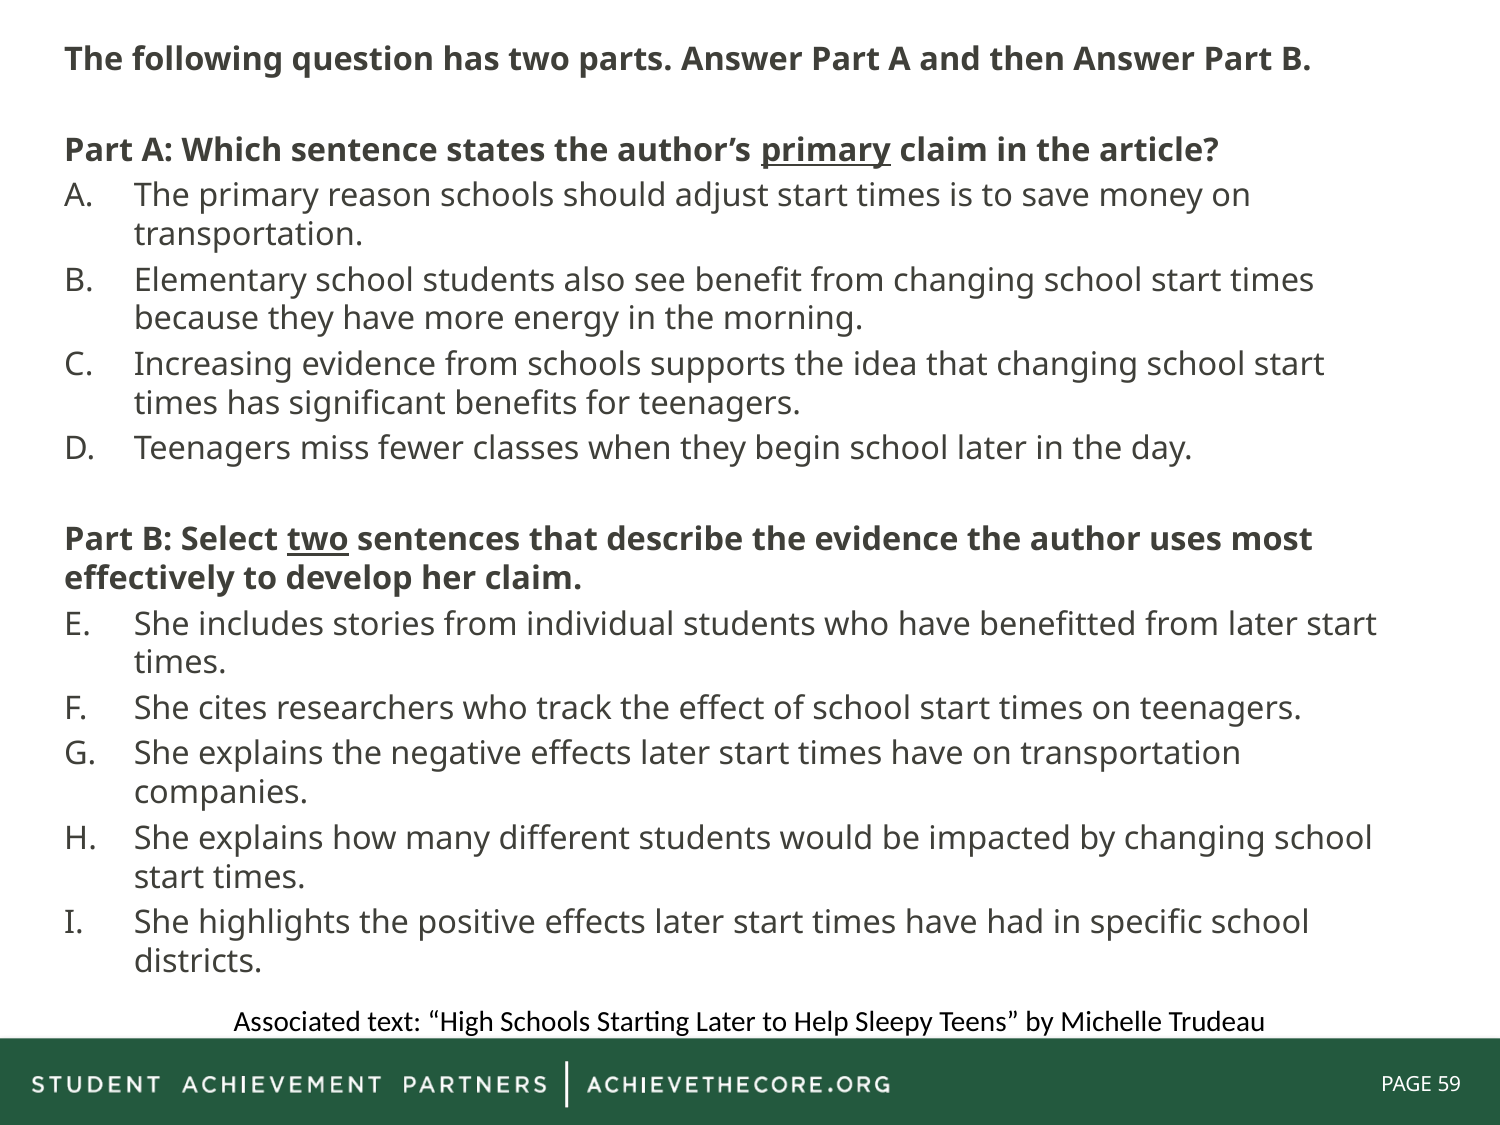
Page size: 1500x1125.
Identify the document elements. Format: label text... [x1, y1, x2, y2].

text_box Associated text: “High Schools Starting Later to Help Sleepy Teens” by Michelle Trudeau [0, 995, 1500, 1045]
list The following question has two parts. Answer Part A and then Answer Part B. Part A: Which sentence states the author’s primary claim in the article? The primary reason schools should adjust start times is to save money on transportation. Elementary school students also see benefit from changing school start times because they have more energy in the morning. Increasing evidence from schools supports the idea that changing school start times has significant benefits for teenagers. Teenagers miss fewer classes when they begin school later in the day. Part B: Select two sentences that describe the evidence the author uses most effectively to develop her claim. She includes stories from individual students who have benefitted from later start times. She cites researchers who track the effect of school start times on teenagers. She explains the negative effects later start times have on transportation companies. She explains how many different students would be impacted by changing school start times. She highlights the positive effects later start times have had in specific school districts. [49, 30, 1407, 995]
